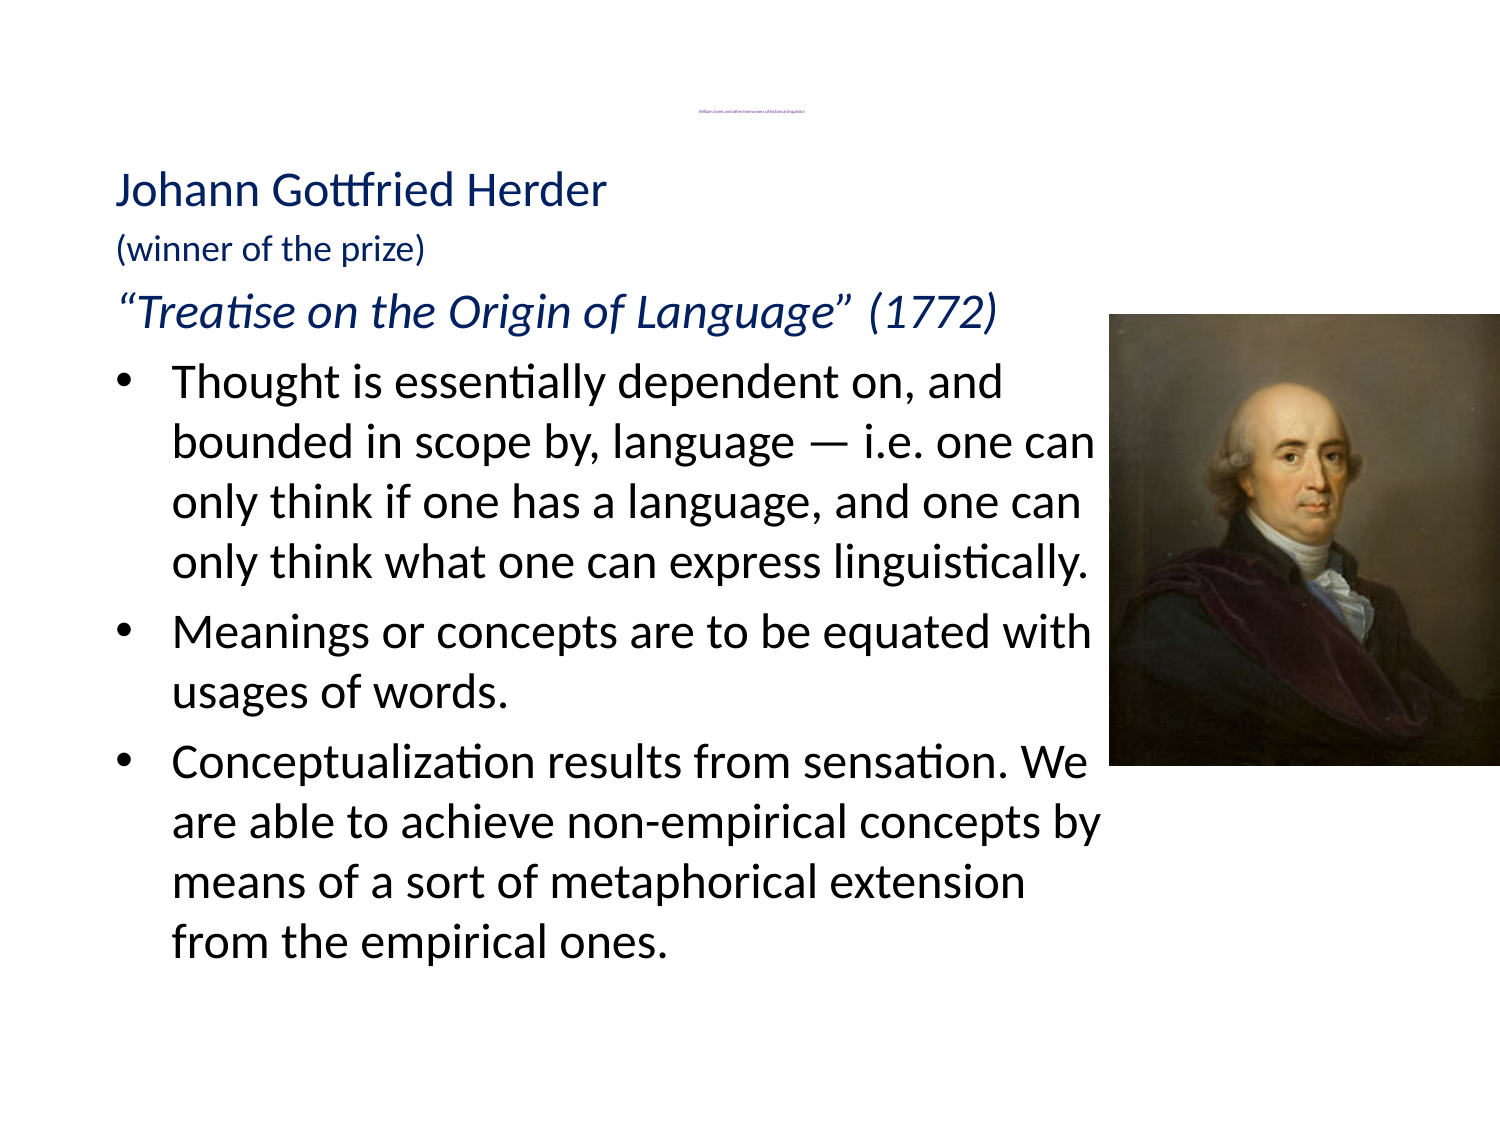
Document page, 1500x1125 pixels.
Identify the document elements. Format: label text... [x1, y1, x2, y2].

list Johann Gottfried Herder (winner of the prize) “Treatise on the Origin of Language” (1772) Thought is essentially dependent on, and bounded in scope by, language — i.e. one can only think if one has a language, and one can only think what one can express linguistically. Meanings or concepts are to be equated with usages of words. Conceptualization results from sensation. We are able to achieve non-empirical concepts by means of a sort of metaphorical extension from the empirical ones. [100, 149, 1128, 1035]
title William Jones and other forerunners of historical linguistics . [76, 90, 1427, 138]
picture [1109, 314, 1500, 767]
